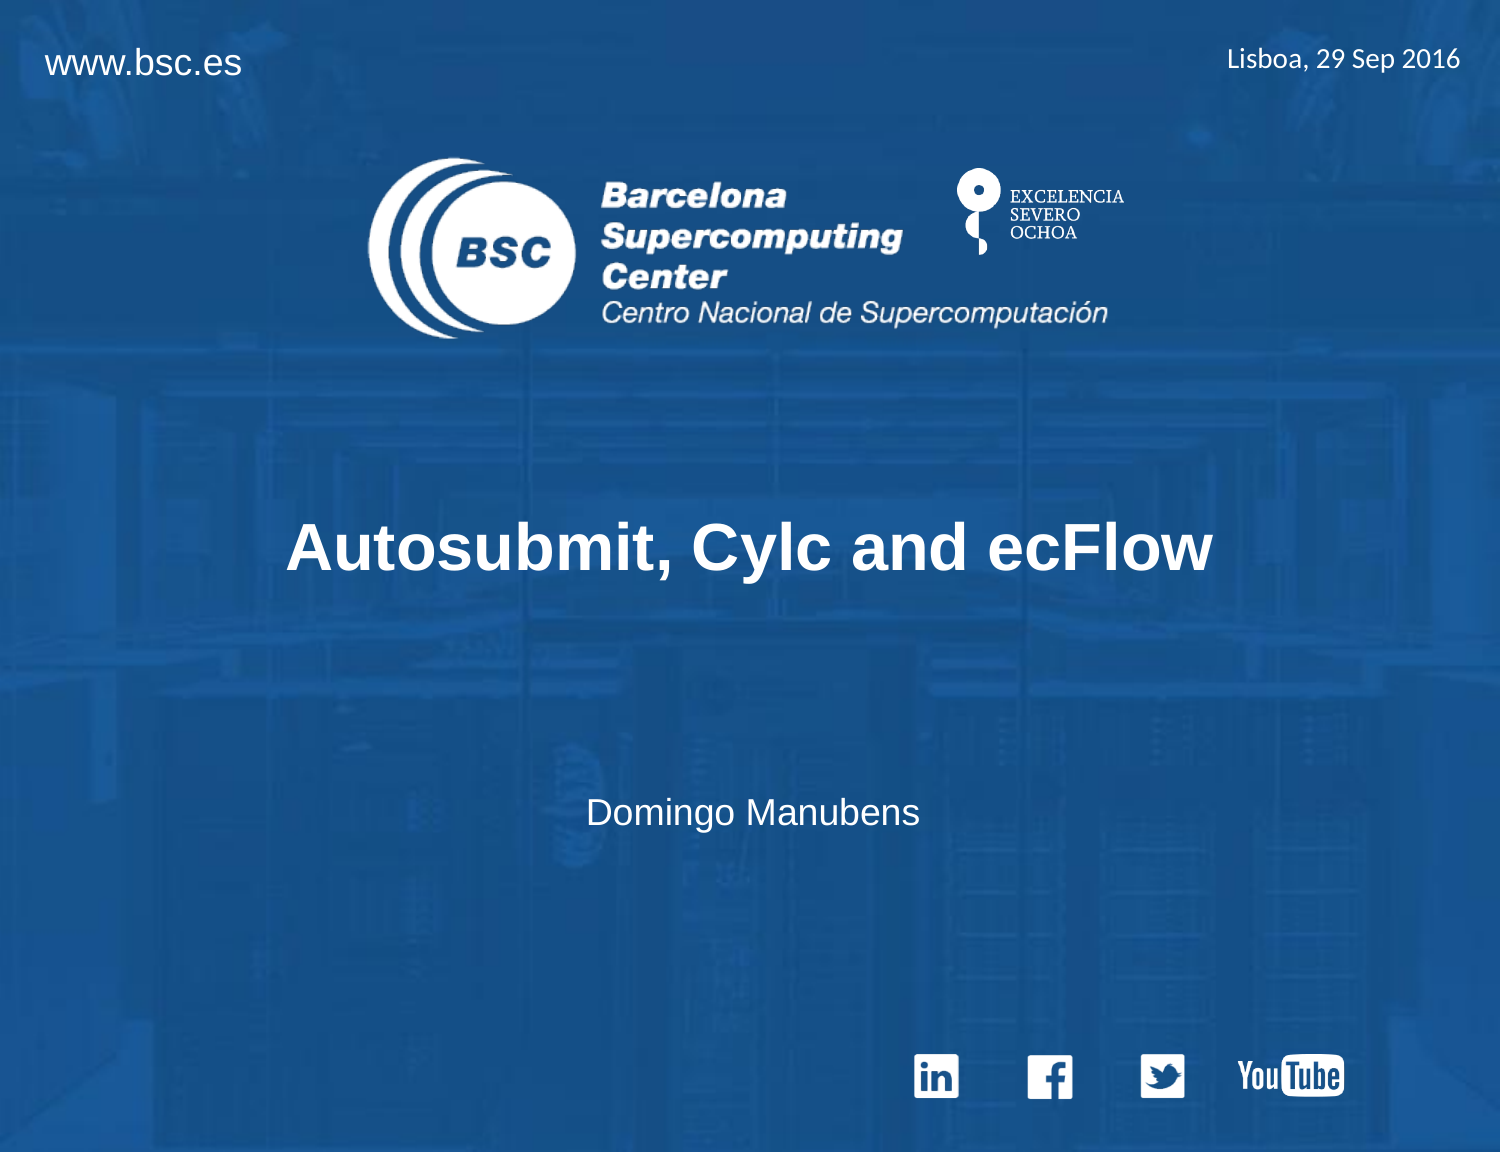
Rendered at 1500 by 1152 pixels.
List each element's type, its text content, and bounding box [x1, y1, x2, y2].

text_box Autosubmit, Cylc and ecFlow [112, 420, 1388, 668]
text_box Lisboa, 29 Sep 2016 [1074, 32, 1476, 101]
picture [0, 0, 1500, 1152]
text_box Domingo Manubens [221, 780, 1285, 896]
